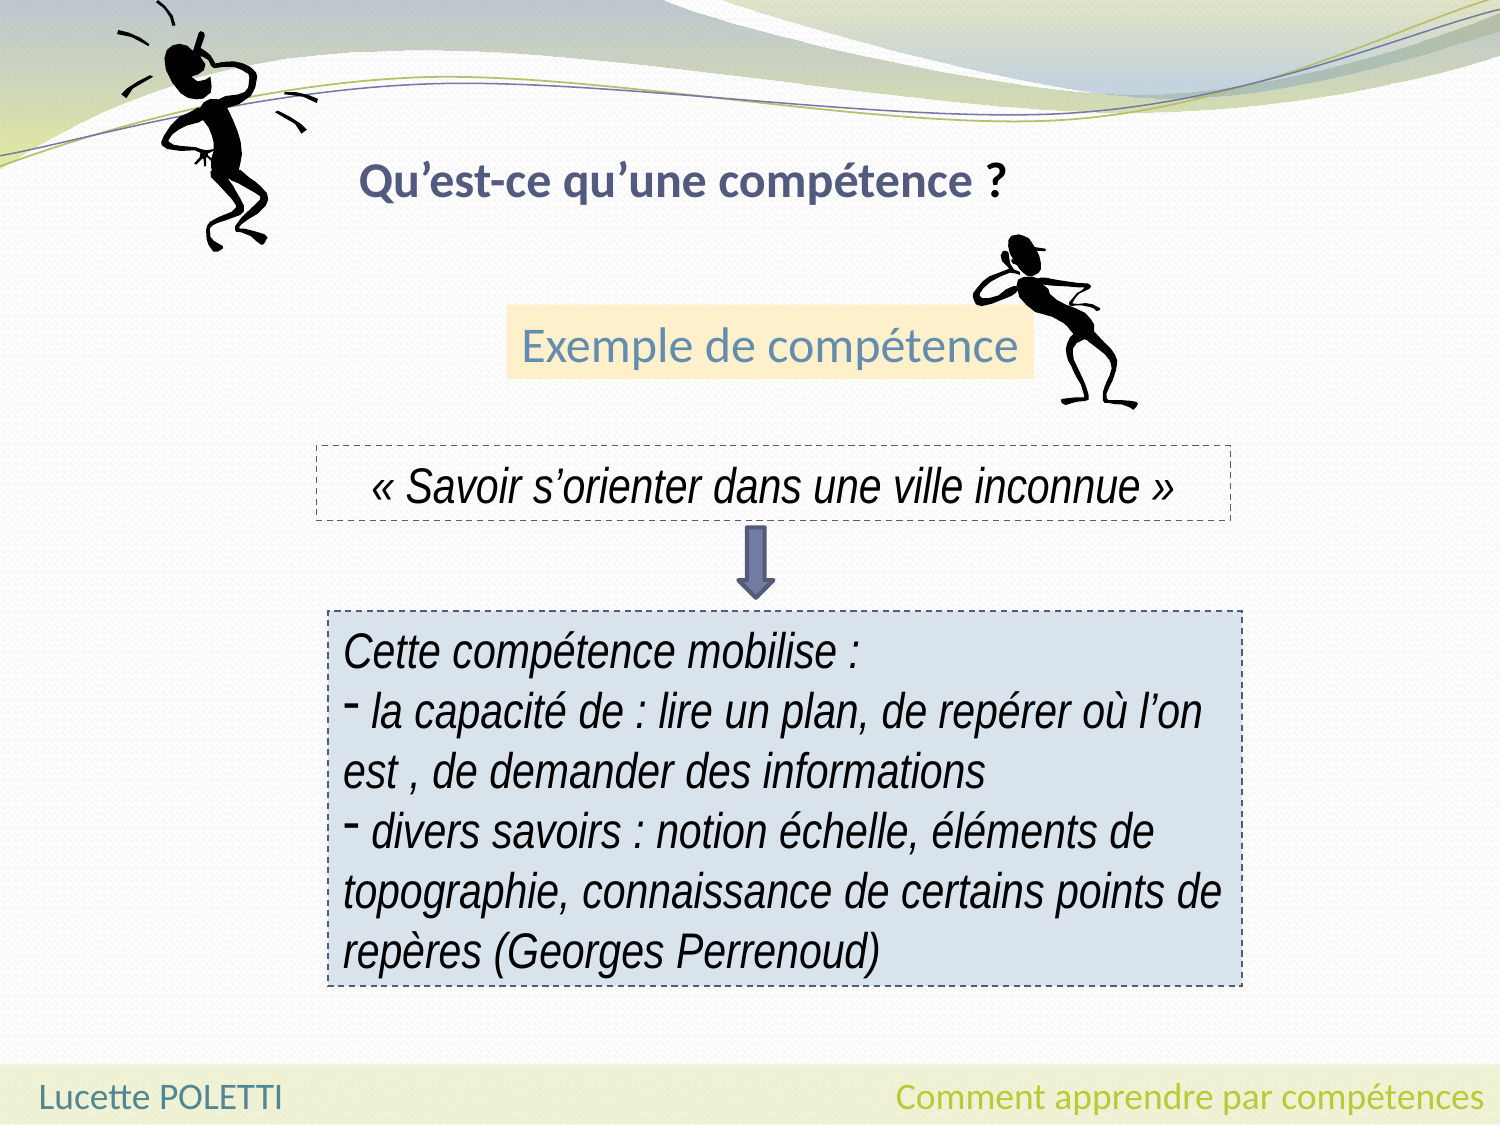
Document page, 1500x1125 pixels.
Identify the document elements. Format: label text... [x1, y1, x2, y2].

picture [116, 0, 319, 252]
text_box [736, 525, 776, 600]
text_box Exemple de compétence [506, 304, 965, 380]
text_box « Savoir s’orienter dans une ville inconnue » [316, 445, 1231, 521]
text_box Cette compétence mobilise : la capacité de : lire un plan, de repérer où l’on est , de demander des informations divers savoirs : notion échelle, éléments de topographie, connaissance de certains points de repères (Georges Perrenoud) [328, 611, 1243, 987]
picture [972, 234, 1139, 411]
text_box Qu’est-ce qu’une compétence ? [344, 140, 1023, 216]
